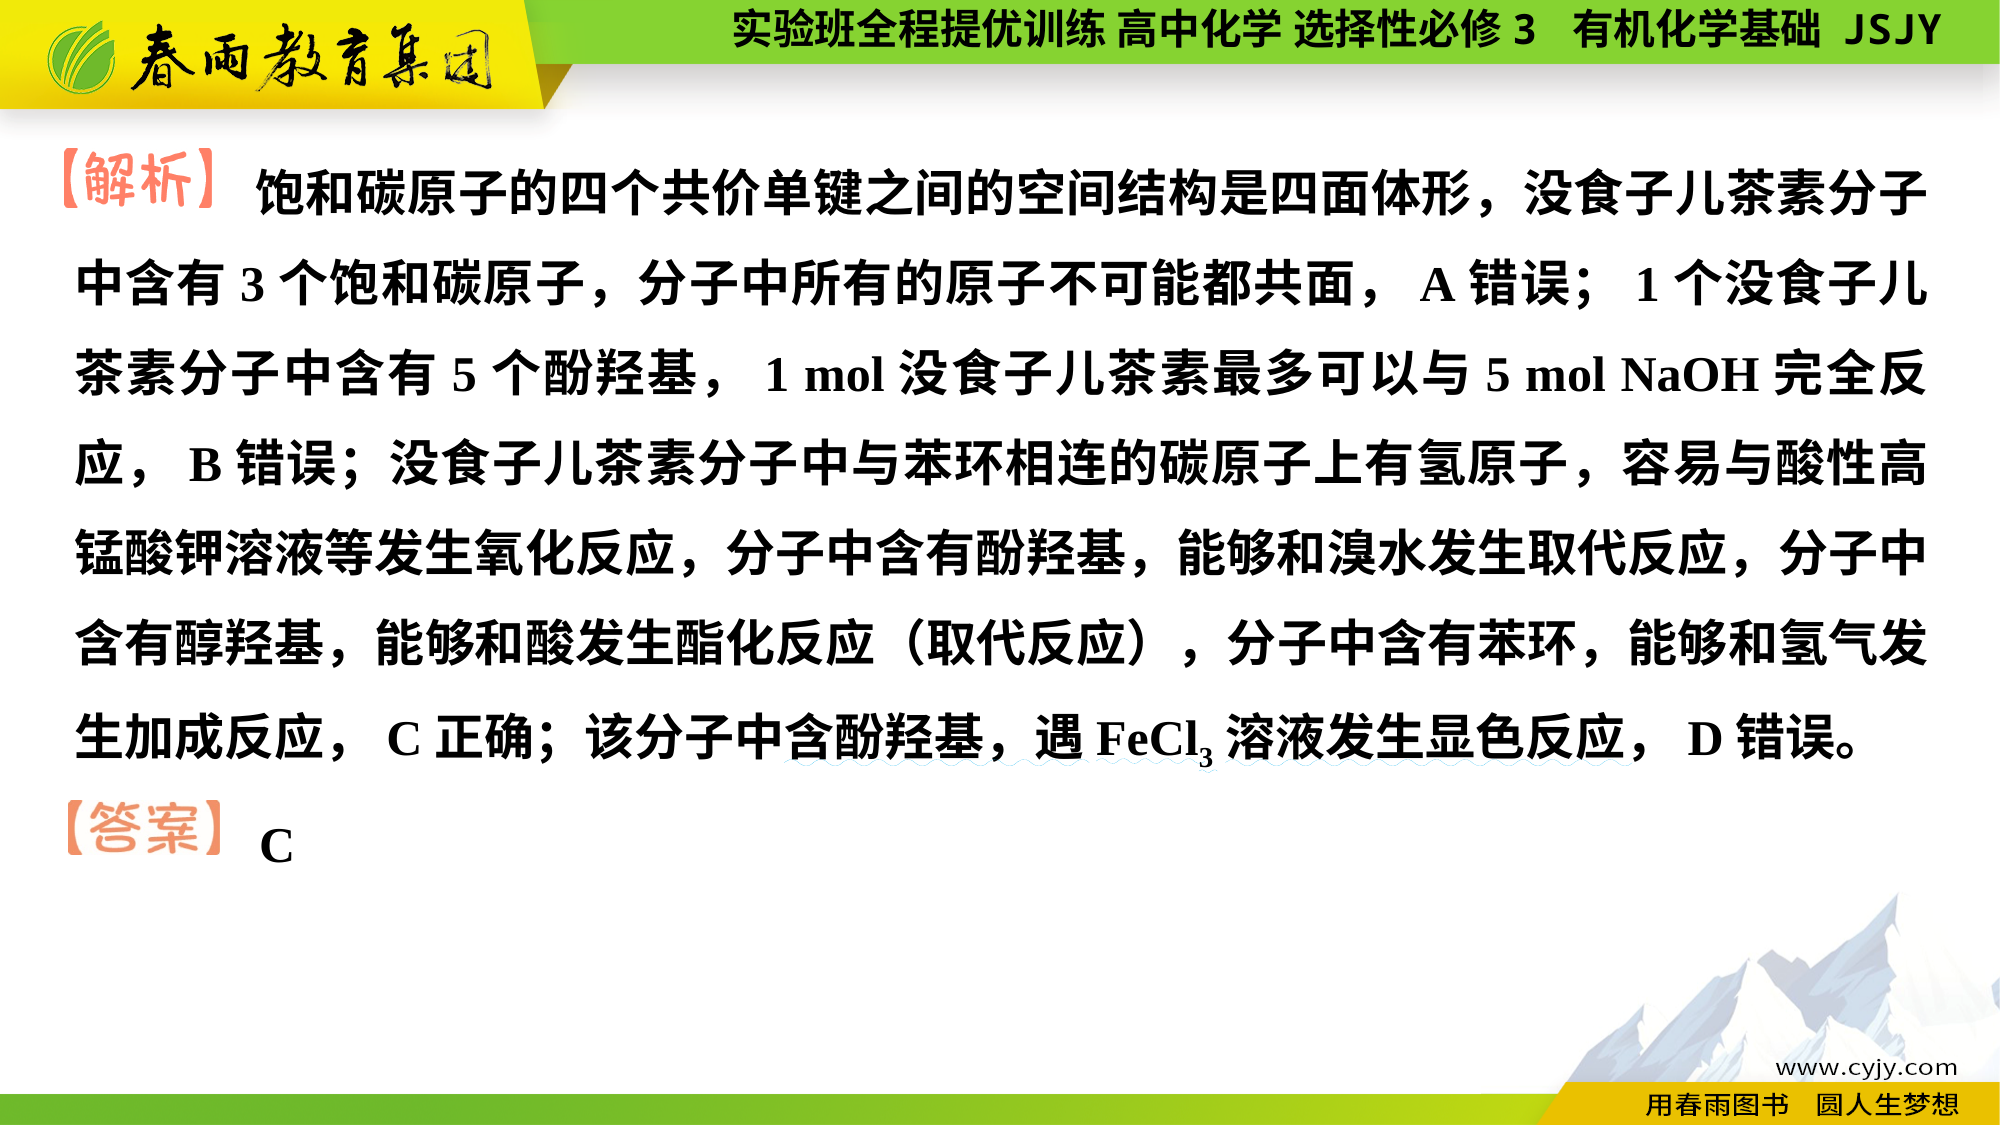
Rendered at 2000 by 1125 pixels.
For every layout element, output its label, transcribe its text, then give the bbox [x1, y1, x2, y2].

list 饱和碳原子的四个共价单键之间的空间结构是四面体形，没食子儿茶素分子中含有3个饱和碳原子，分子中所有的原子不可能都共面，A错误；1个没食子儿茶素分子中含有5个酚羟基，1 mol没食子儿茶素最多可以与5 mol NaOH完全反应，B错误；没食子儿茶素分子中与苯环相连的碳原子上有氢原子，容易与酸性高锰酸钾溶液等发生氧化反应，分子中含有酚羟基，能够和溴水发生取代反应，分子中含有醇羟基，能够和酸发生酯化反应（取代反应），分子中含有苯环，能够和氢气发生加成反应，C正确；该分子中含酚羟基，遇FeCl3溶液发生显色反应，D错误。 [59, 123, 1944, 776]
text_box C [244, 775, 311, 880]
picture [0, 0, 2000, 1125]
